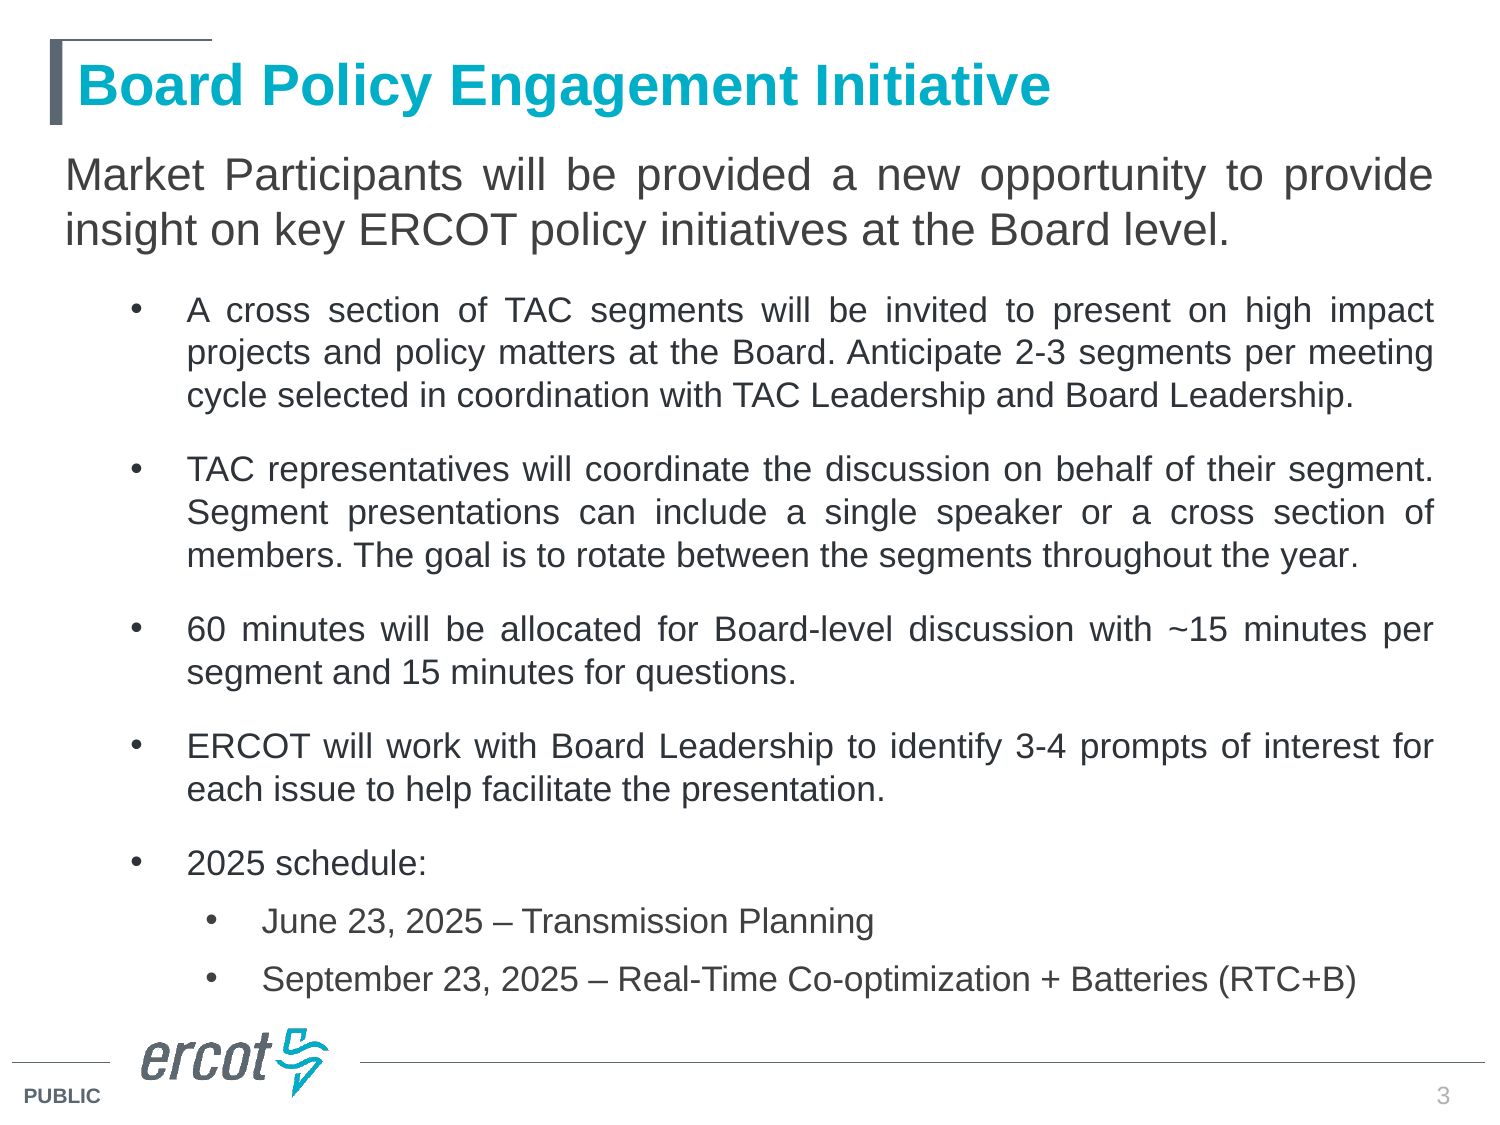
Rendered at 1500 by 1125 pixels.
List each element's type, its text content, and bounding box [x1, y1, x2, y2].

title Board Policy Engagement Initiative [62, 39, 1450, 112]
slide_number 3 [1400, 1076, 1488, 1113]
picture [137, 1025, 332, 1100]
list Market Participants will be provided a new opportunity to provide insight on key ERCOT policy initiatives at the Board level. A cross section of TAC segments will be invited to present on high impact projects and policy matters at the Board. Anticipate 2-3 segments per meeting cycle selected in coordination with TAC Leadership and Board Leadership. TAC representatives will coordinate the discussion on behalf of their segment. Segment presentations can include a single speaker or a cross section of members. The goal is to rotate between the segments throughout the year. 60 minutes will be allocated for Board-level discussion with ~15 minutes per segment and 15 minutes for questions. ERCOT will work with Board Leadership to identify 3-4 prompts of interest for each issue to help facilitate the presentation. 2025 schedule: June 23, 2025 – Transmission Planning September 23, 2025 – Real-Time Co-optimization + Batteries (RTC+B) [50, 112, 1450, 1025]
